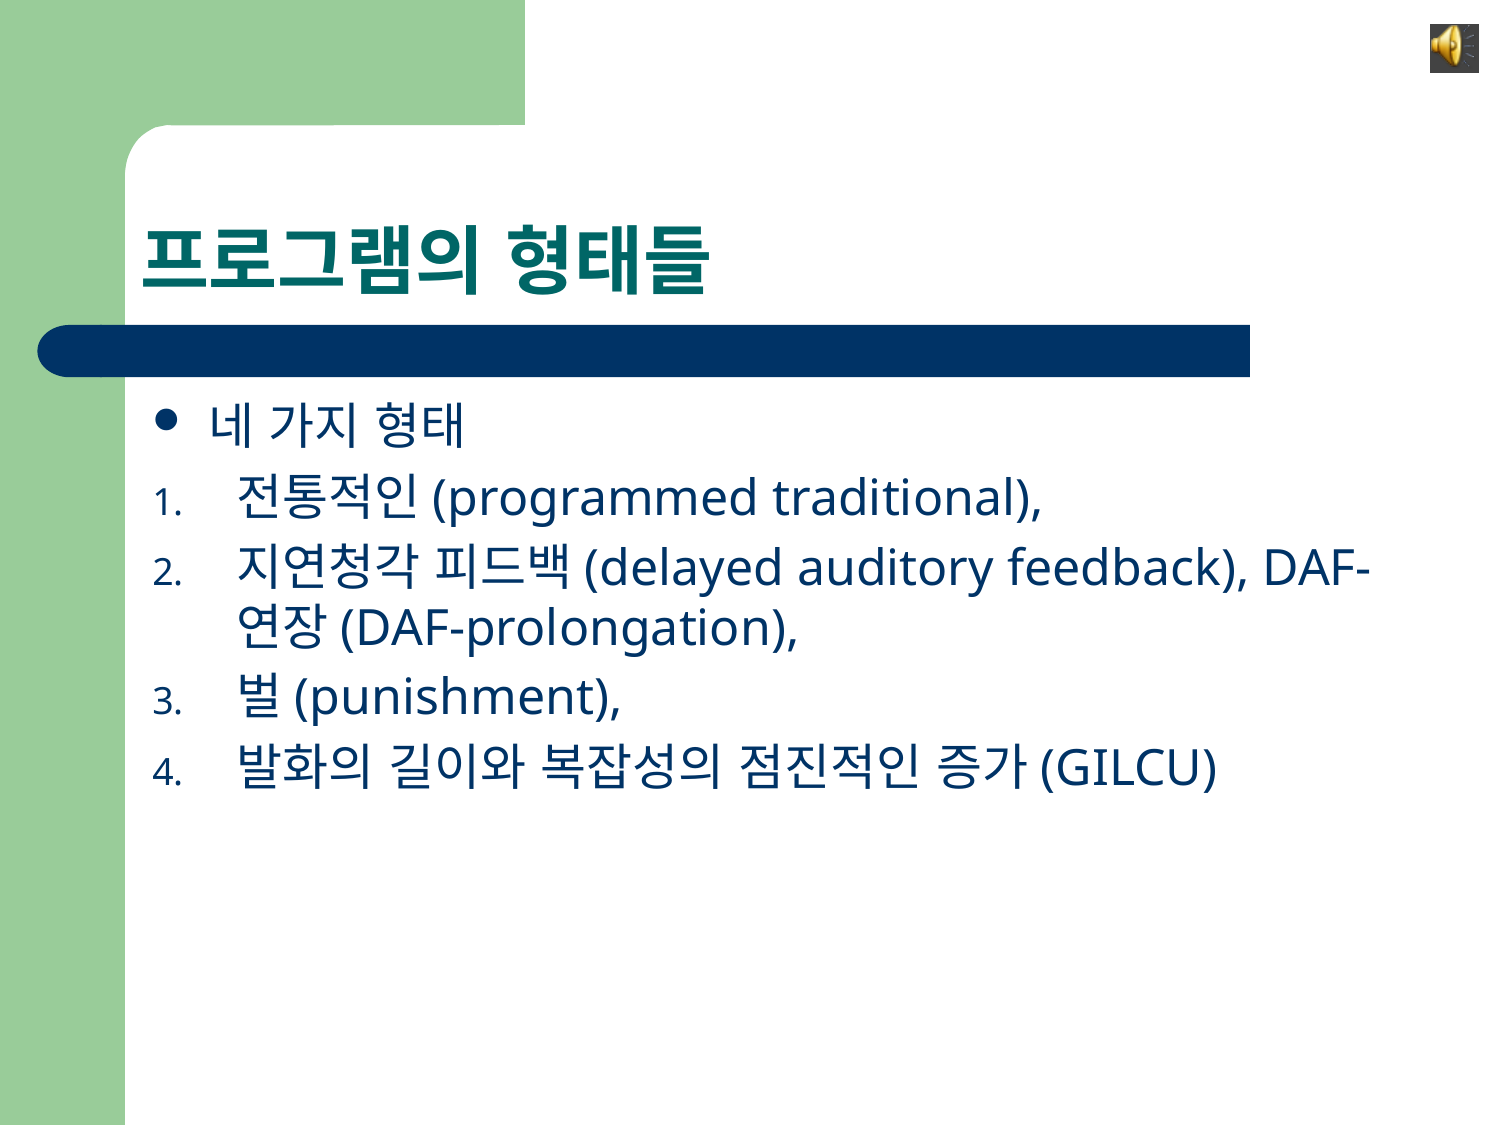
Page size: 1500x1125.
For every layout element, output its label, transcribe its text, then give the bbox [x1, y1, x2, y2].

list 네 가지 형태 전통적인(programmed traditional), 지연청각 피드백(delayed auditory feedback), DAF-연장(DAF-prolongation), 벌(punishment), 발화의 길이와 복잡성의 점진적인 증가(GILCU) [137, 387, 1400, 999]
title 프로그램의 형태들 [124, 124, 1426, 313]
picture [1429, 23, 1480, 74]
